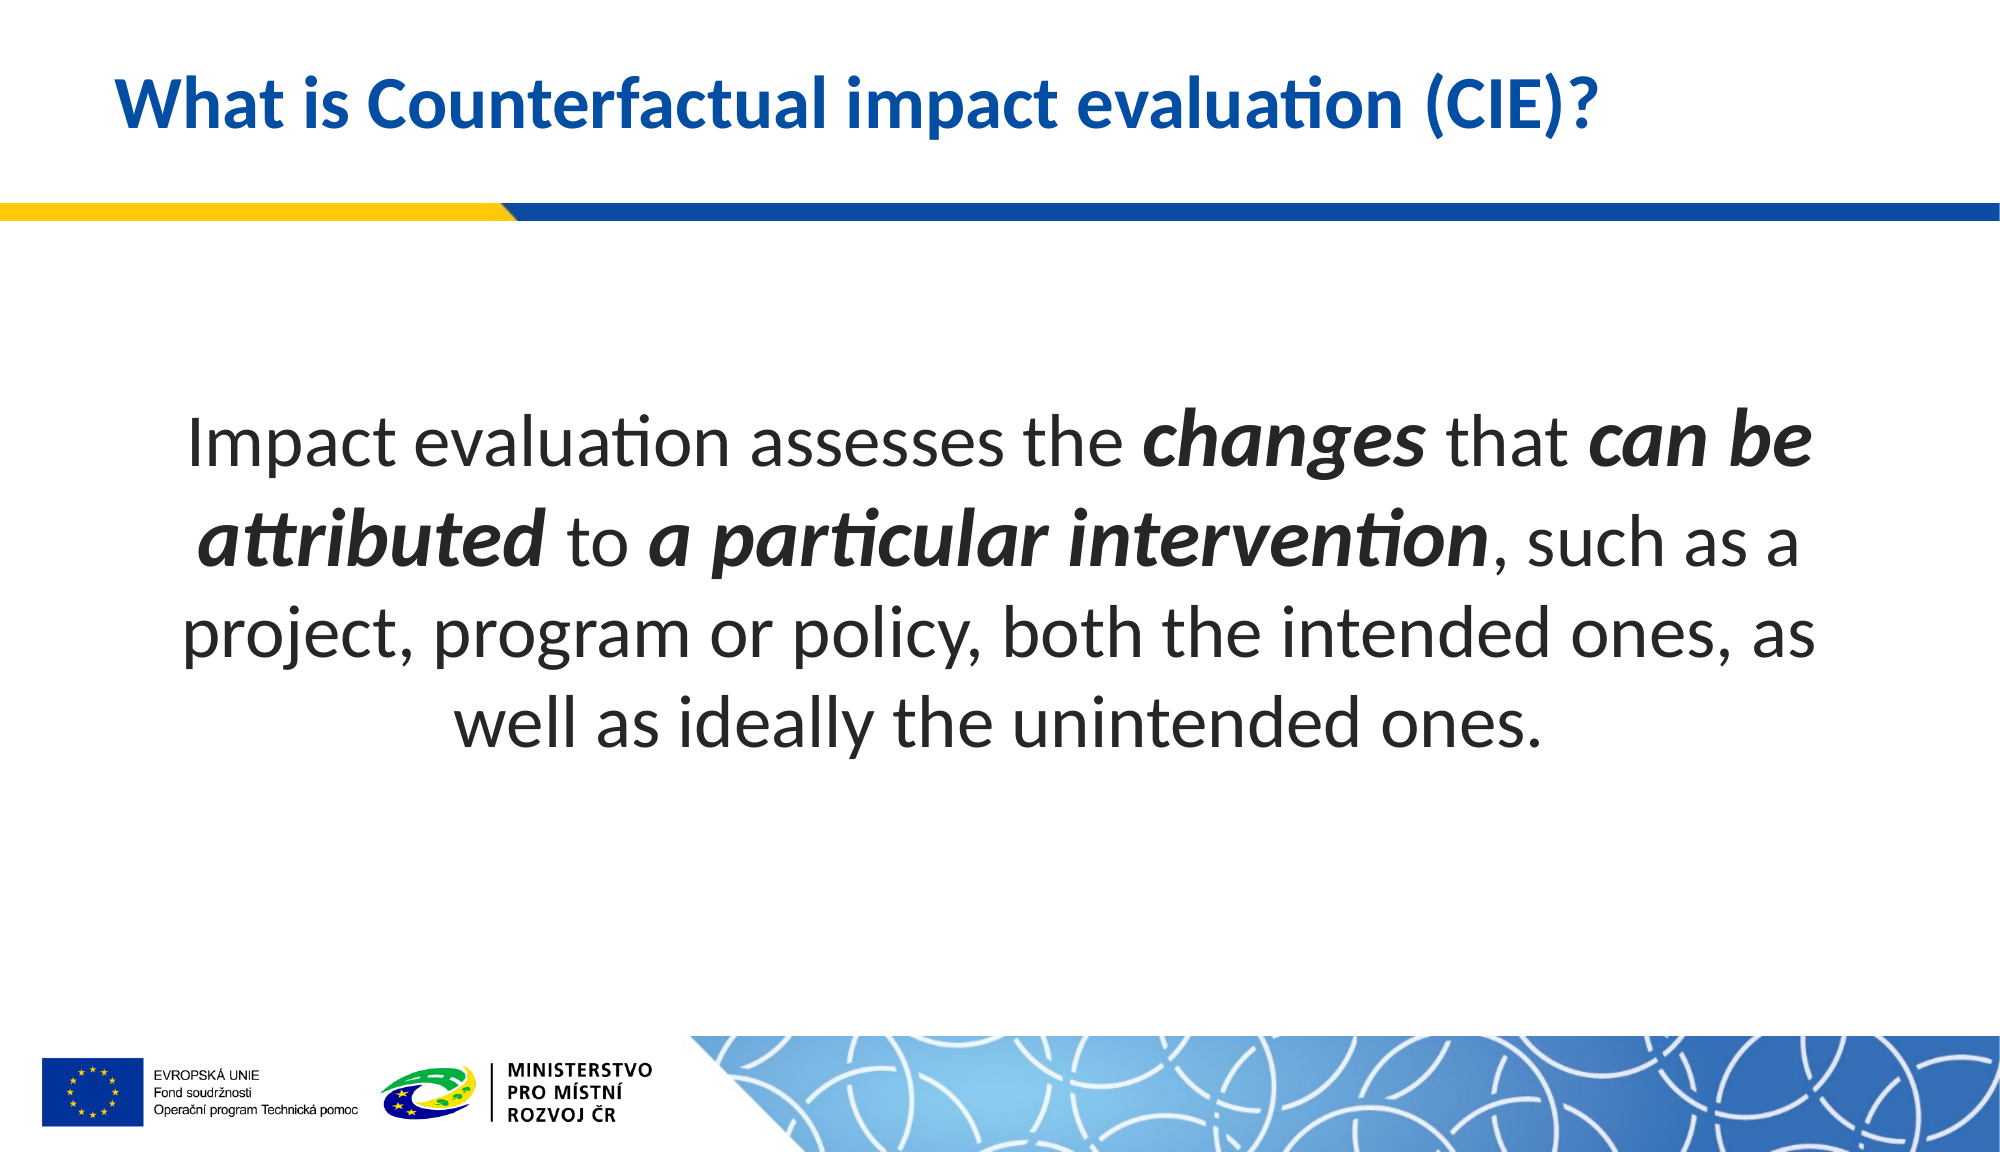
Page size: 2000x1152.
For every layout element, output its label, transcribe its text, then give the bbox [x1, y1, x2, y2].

title What is Counterfactual impact evaluation (CIE)? [99, 46, 1900, 198]
list Impact evaluation assesses the changes that can be attributed to a particular intervention, such as a project, program or policy, both the intended ones, as well as ideally the unintended ones. [99, 268, 1900, 1029]
picture [0, 203, 2000, 221]
picture [680, 1036, 2000, 1152]
picture [19, 1035, 674, 1149]
